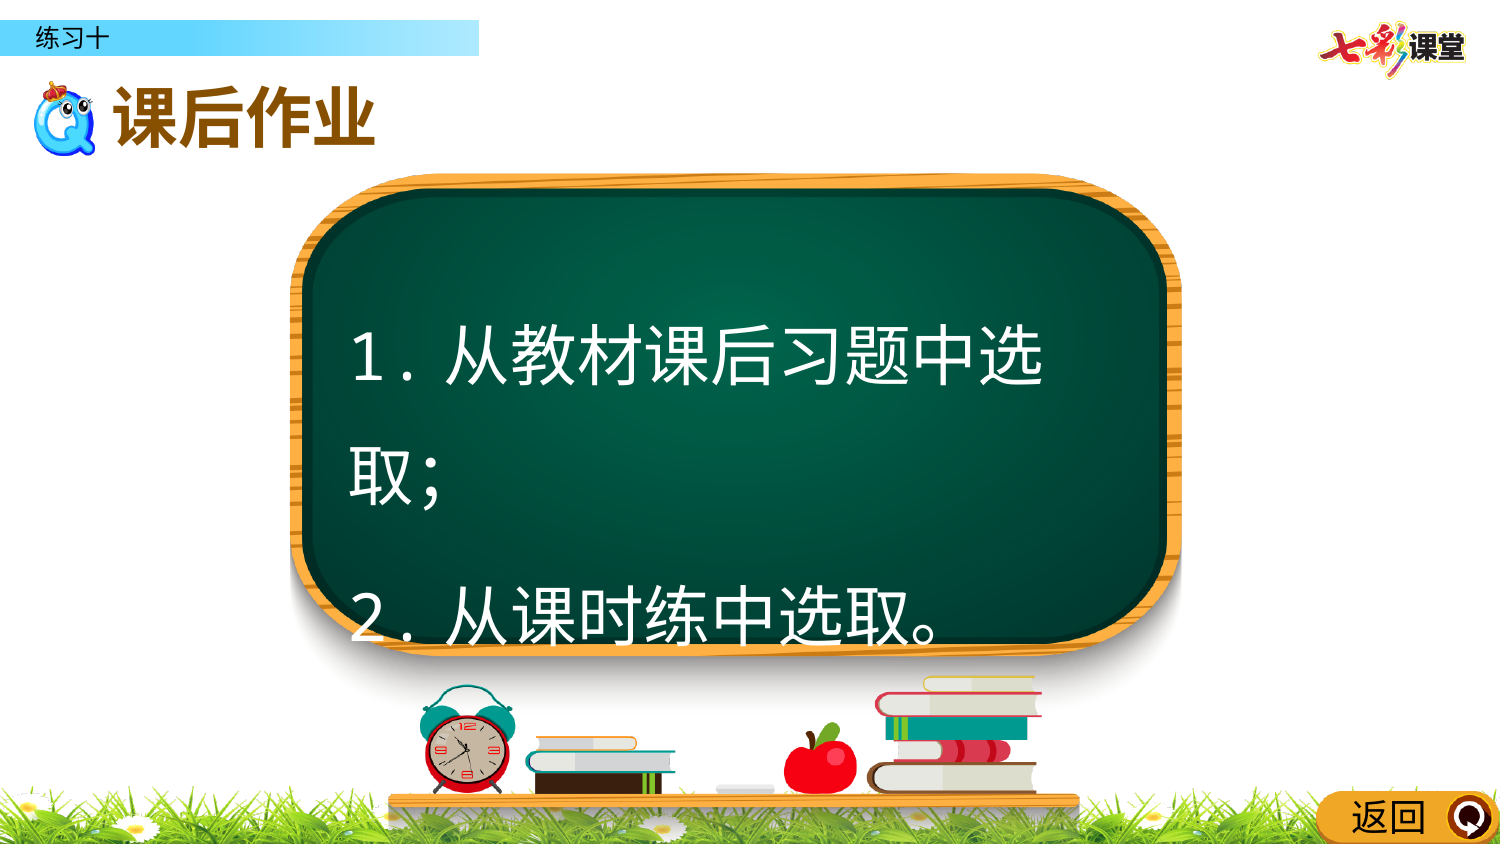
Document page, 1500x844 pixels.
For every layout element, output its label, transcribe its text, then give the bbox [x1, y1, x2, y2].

picture [34, 80, 96, 157]
text_box 课后作业 [100, 69, 404, 161]
picture [0, 173, 1500, 844]
picture [1316, 20, 1468, 80]
